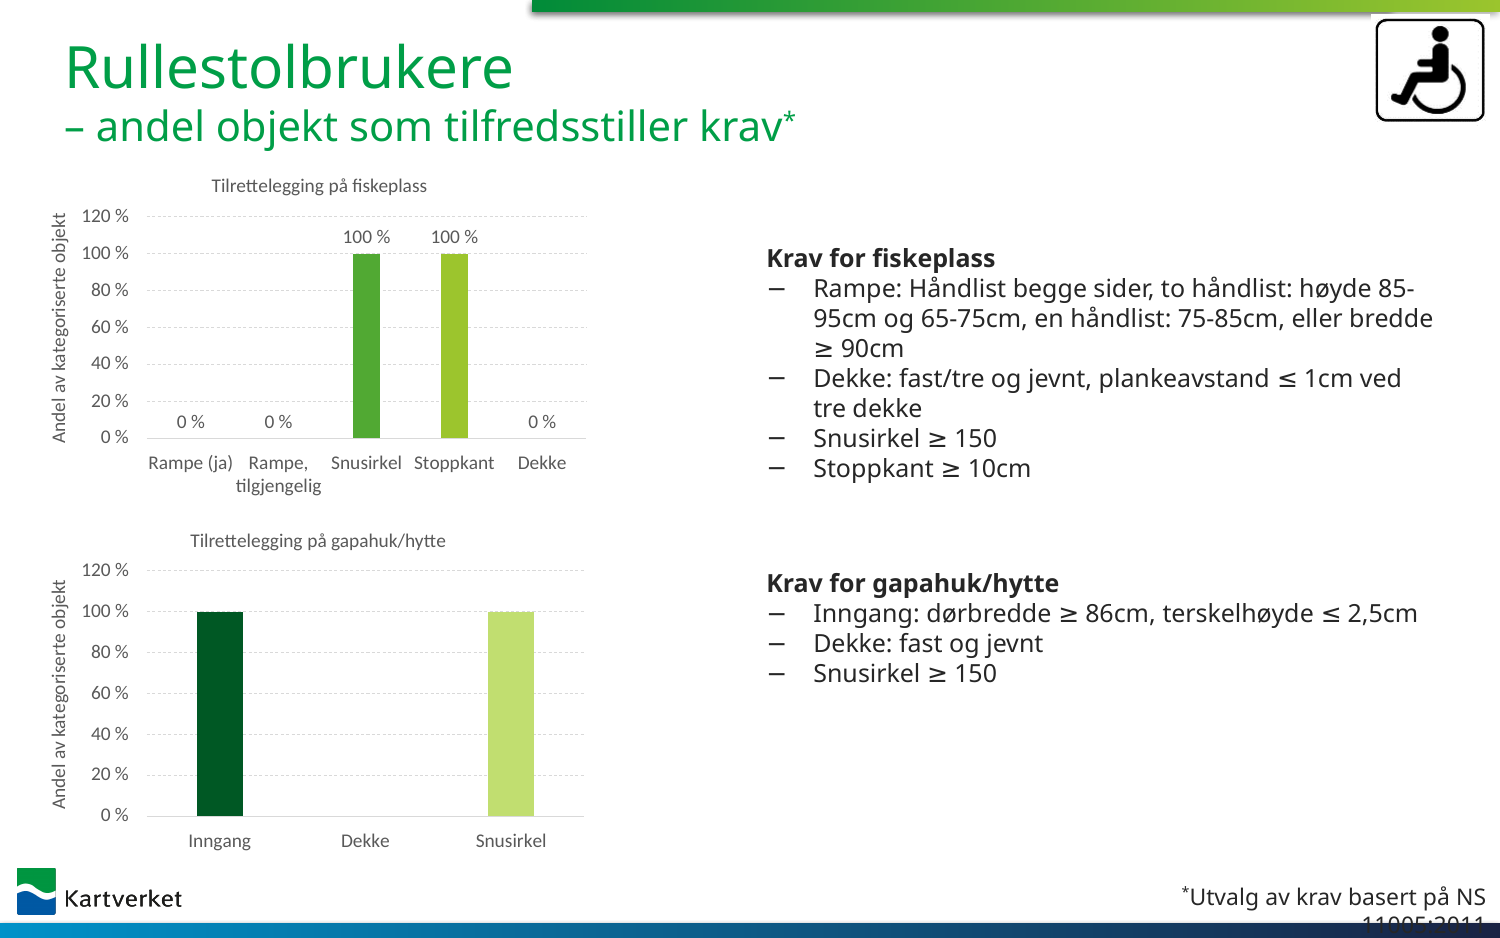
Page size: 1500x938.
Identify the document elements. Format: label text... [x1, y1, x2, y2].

picture [41, 166, 598, 505]
text_box *Utvalg av krav basert på NS 11005:2011 [1068, 873, 1500, 938]
picture [1371, 13, 1491, 127]
text_box Krav for fiskeplass Rampe: Håndlist begge sider, to håndlist: høyde 85-95cm og 65-75cm, en håndlist: 75-85cm, eller bredde ≥ 90cm Dekke: fast/tre og jevnt, plankeavstand ≤ 1cm ved tre dekke Snusirkel ≥ 150 Stoppkant ≥ 10cm [751, 235, 1452, 490]
text_box Rullestolbrukere – andel objekt som tilfredsstiller krav* [49, 29, 1431, 158]
picture [41, 520, 596, 859]
text_box Krav for gapahuk/hytte Inngang: dørbredde ≥ 86cm, terskelhøyde ≤ 2,5cm Dekke: fast og jevnt Snusirkel ≥ 150 [751, 560, 1452, 695]
